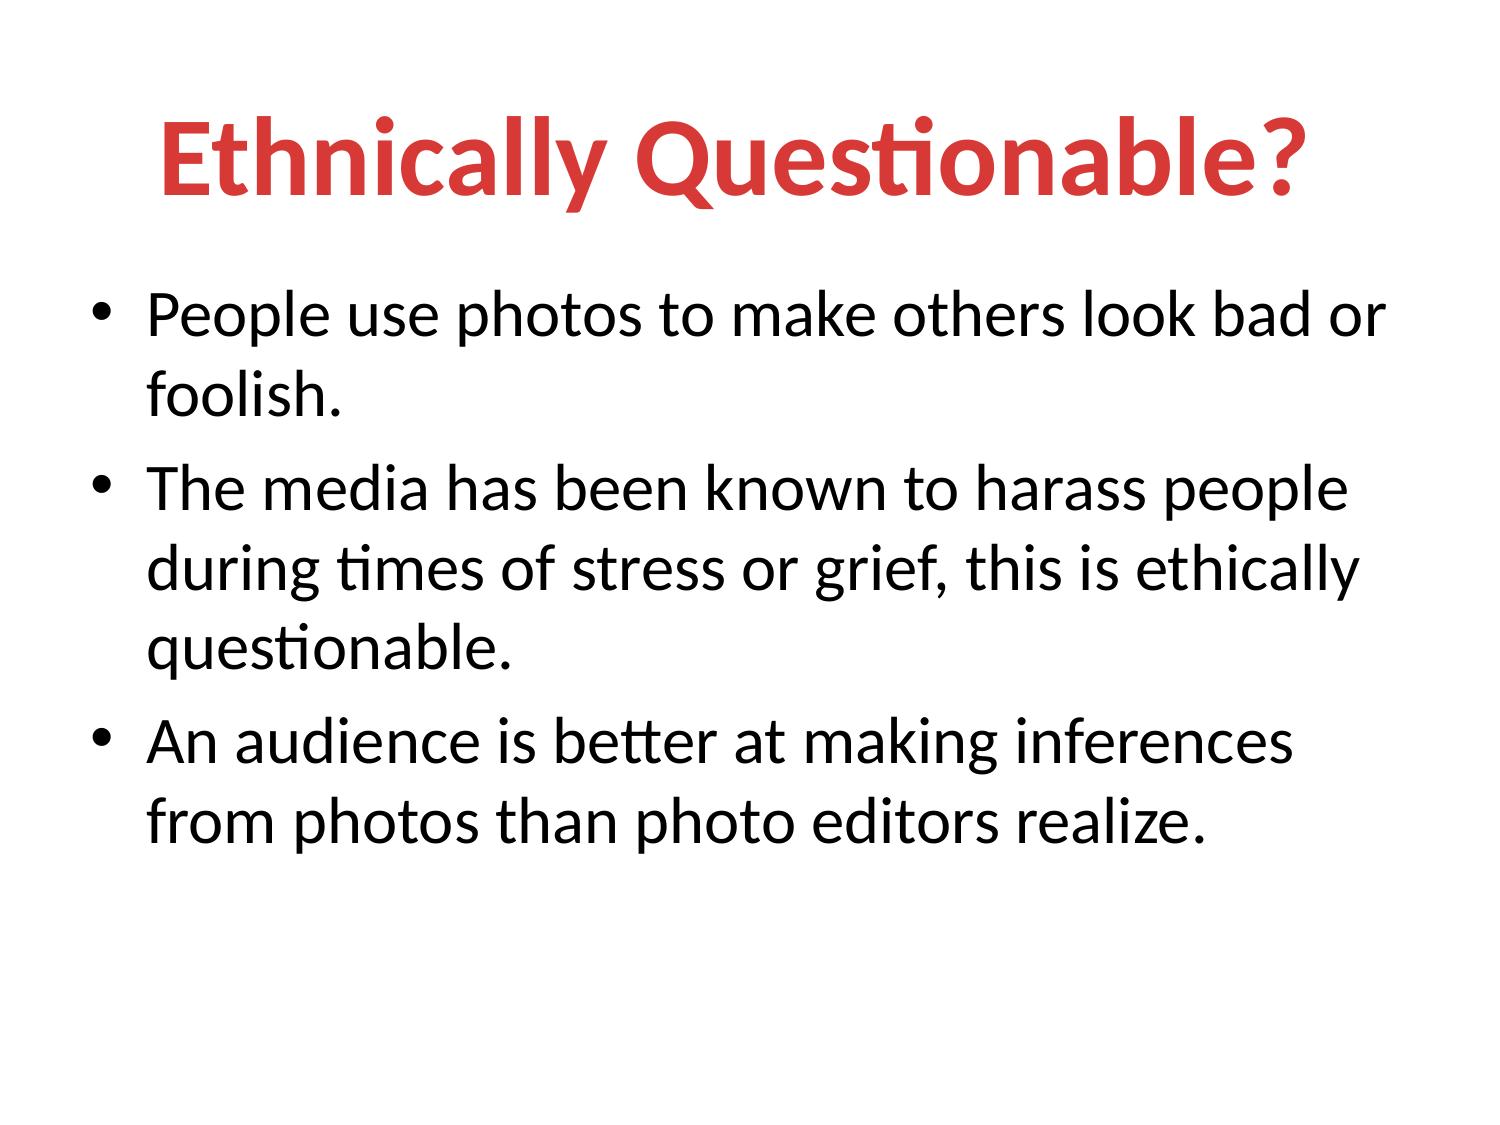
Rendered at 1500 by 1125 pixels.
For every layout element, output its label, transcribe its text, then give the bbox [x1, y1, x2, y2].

text_box Ethnically Questionable? [143, 74, 1328, 225]
list People use photos to make others look bad or foolish. The media has been known to harass people during times of stress or grief, this is ethically questionable. An audience is better at making inferences from photos than photo editors realize. [75, 262, 1425, 1005]
